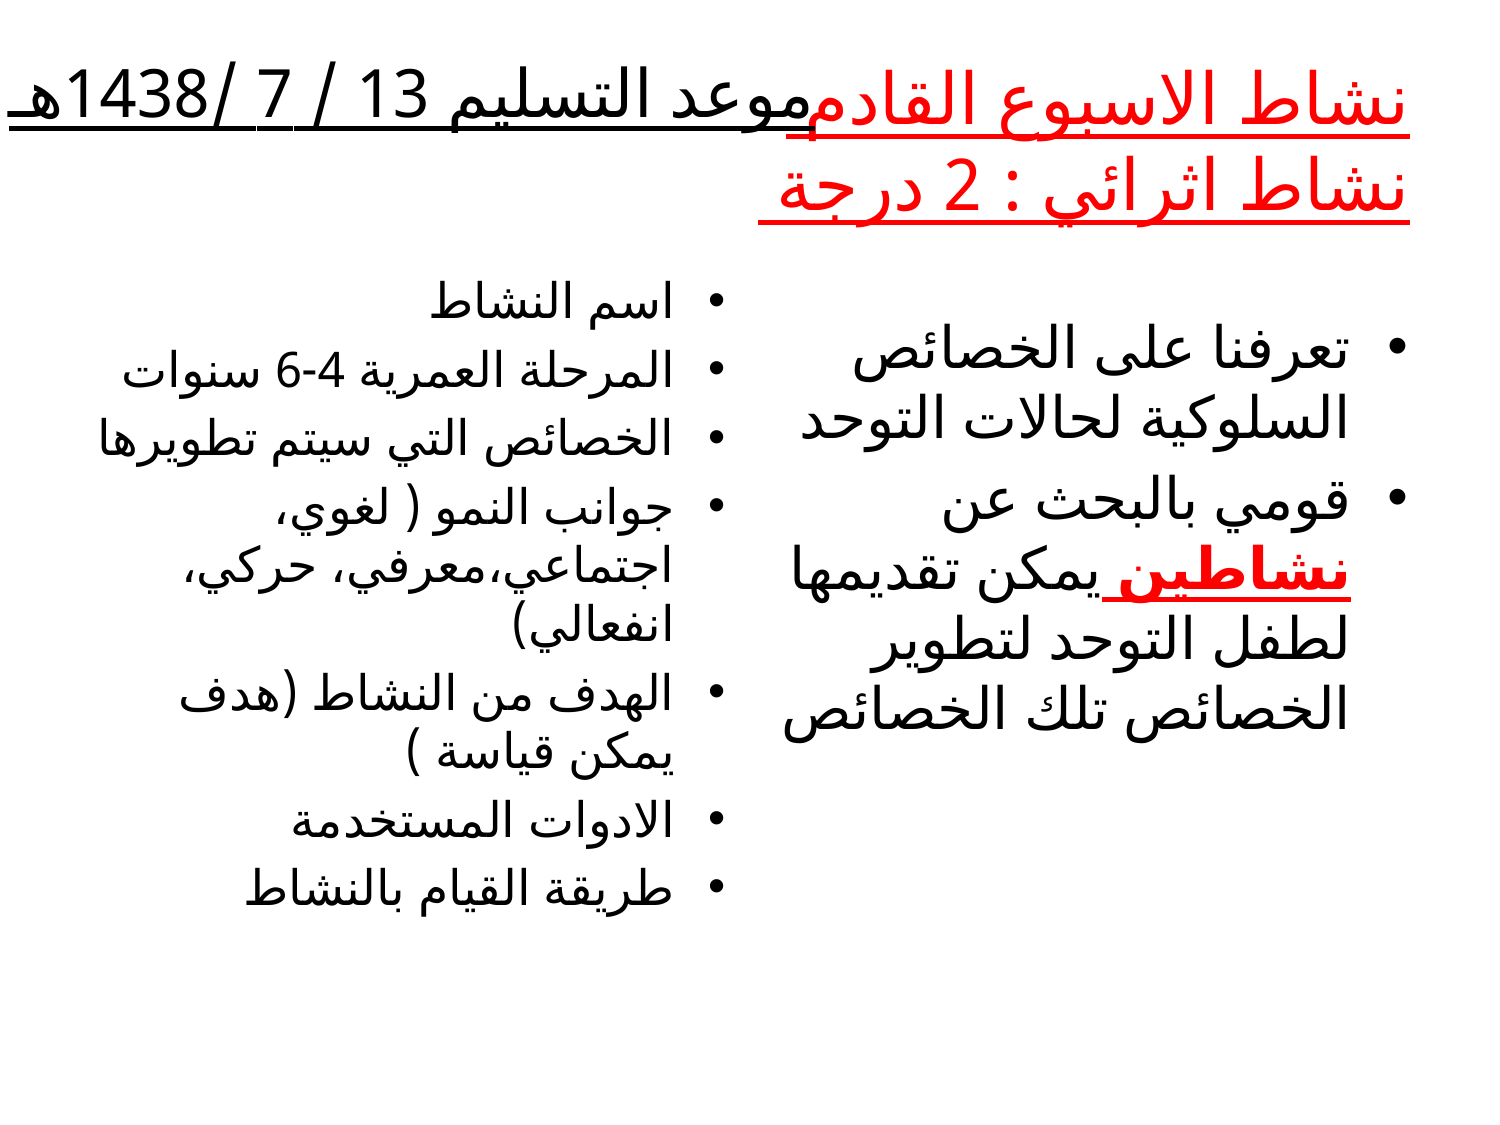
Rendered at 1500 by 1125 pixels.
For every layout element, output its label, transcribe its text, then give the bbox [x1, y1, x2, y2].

list تعرفنا على الخصائص السلوكية لحالات التوحد قومي بالبحث عن نشاطين يمكن تقديمها لطفل التوحد لتطوير الخصائص تلك الخصائص [760, 302, 1423, 1046]
title نشاط الاسبوع القادم نشاط اثرائي : 2 درجة [75, 45, 1425, 233]
text_box موعد التسليم 13 / 7 /1438هـ [0, 42, 830, 138]
list اسم النشاط المرحلة العمرية 4-6 سنوات الخصائص التي سيتم تطويرها جوانب النمو ( لغوي، اجتماعي،معرفي، حركي، انفعالي) الهدف من النشاط (هدف يمكن قياسة ) الادوات المستخدمة طريقة القيام بالنشاط [75, 262, 738, 1005]
